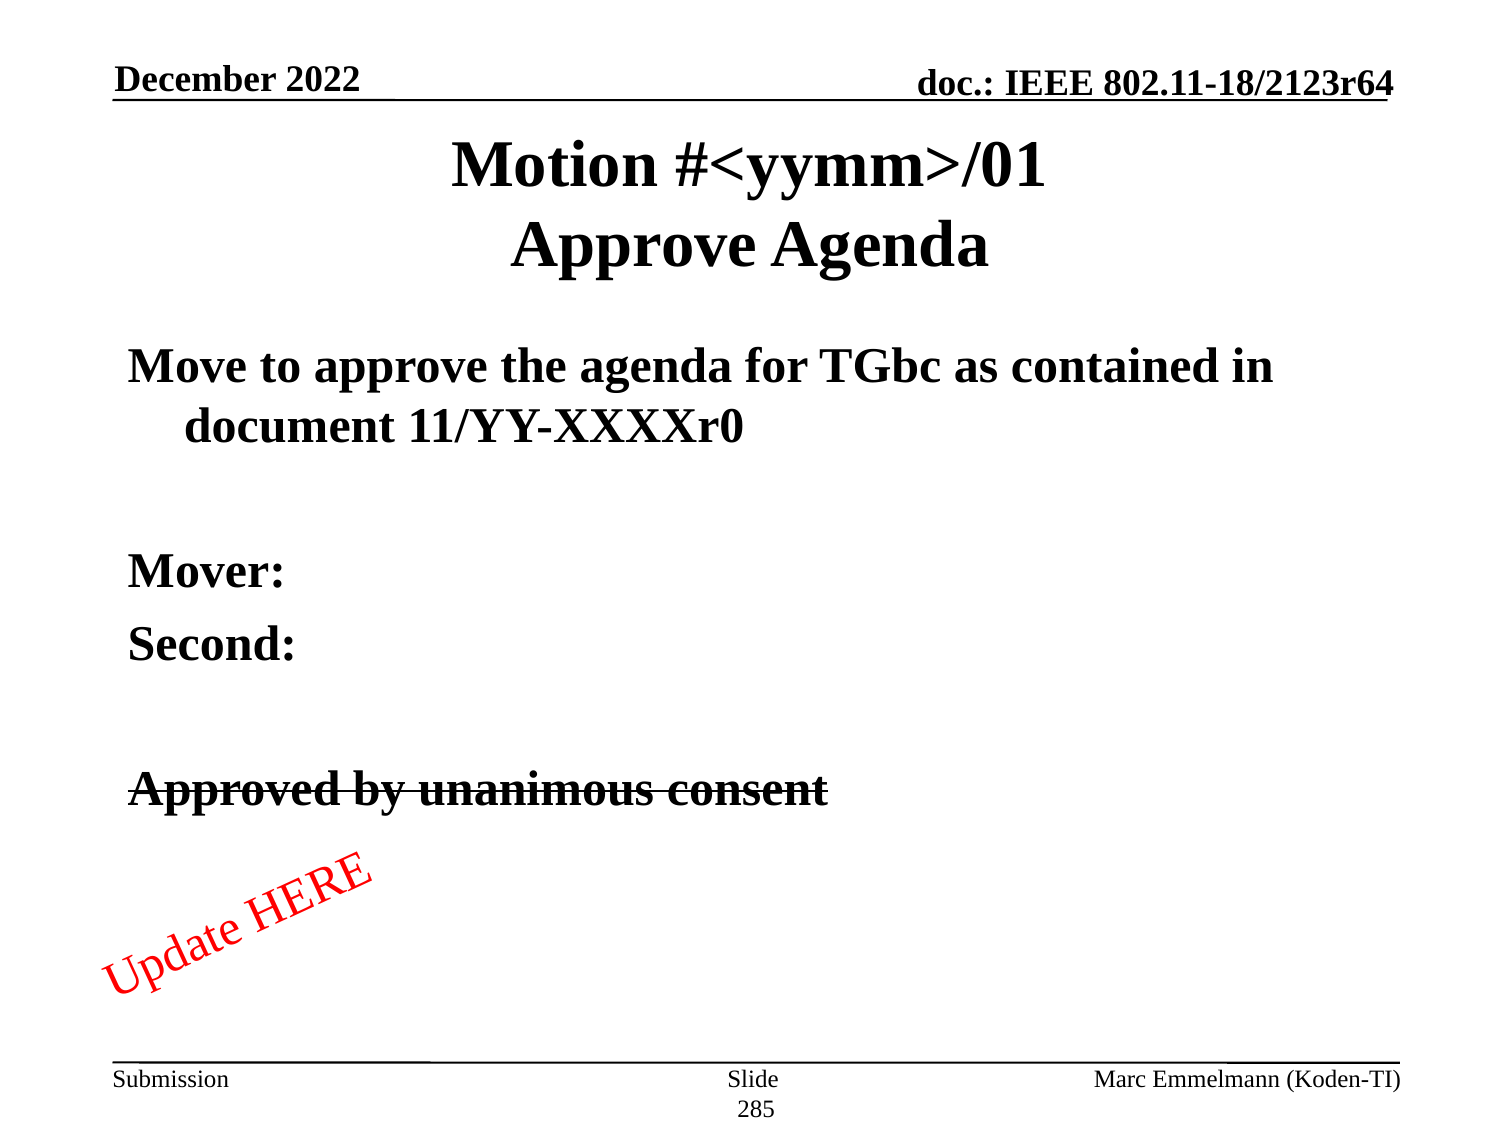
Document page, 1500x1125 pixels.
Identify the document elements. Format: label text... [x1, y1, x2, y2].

title Motion #<yymm>/01 Approve Agenda [112, 112, 1388, 288]
list Move to approve the agenda for TGbc as contained in document 11/YY-XXXXr0 Mover: Second: Approved by unanimous consent [112, 324, 1388, 1000]
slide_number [114, 54, 423, 100]
slide_number Slide 285 [712, 1061, 800, 1123]
footer Marc Emmelmann (Koden-TI) [878, 1061, 1402, 1093]
text_box Update HERE [76, 820, 396, 1022]
